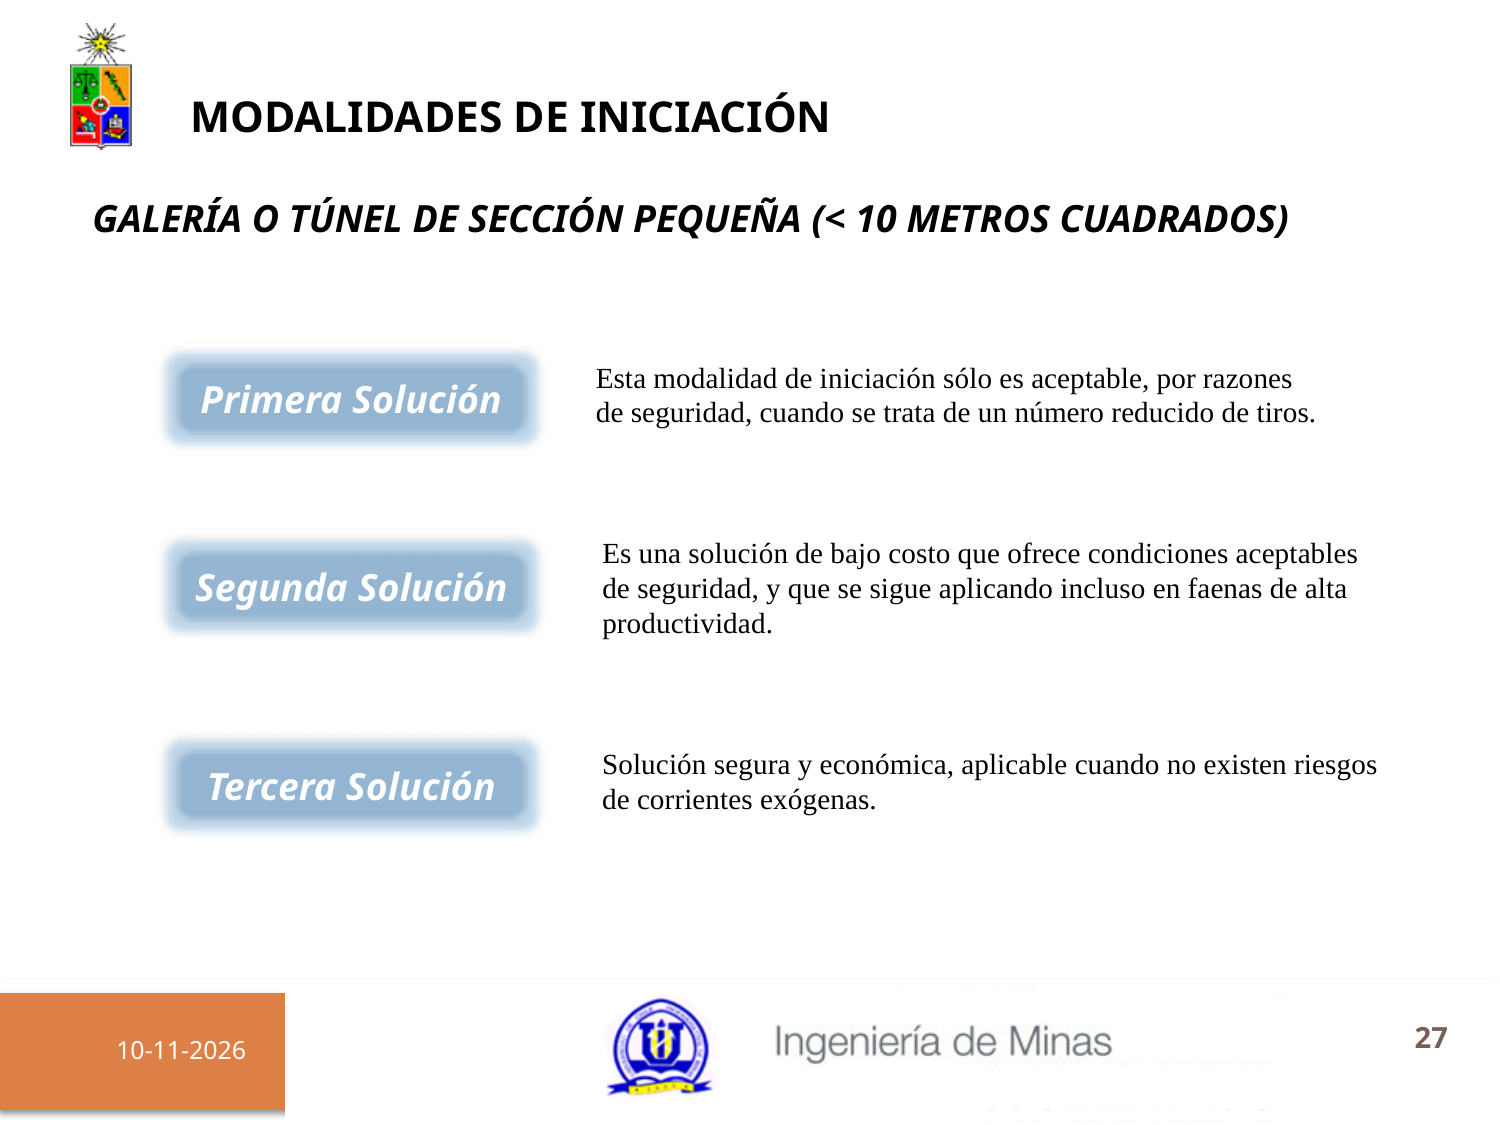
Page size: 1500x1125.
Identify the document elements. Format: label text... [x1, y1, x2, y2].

text_box Primera Solución [183, 370, 521, 427]
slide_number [12, 995, 279, 1108]
text_box Tercera Solución [183, 757, 521, 814]
picture [69, 23, 132, 151]
picture [285, 980, 1500, 1125]
text_box Segunda Solución [183, 558, 521, 615]
text_box Es una solución de bajo costo que ofrece condiciones aceptables de seguridad, y que se sigue aplicando incluso en faenas de alta productividad. [587, 527, 1374, 647]
text_box Solución segura y económica, aplicable cuando no existen riesgos de corrientes exógenas. [587, 738, 1394, 823]
text_box Modalidades de iniciación [175, 81, 1266, 148]
text_box Esta modalidad de iniciación sólo es aceptable, por razones de seguridad, cuando se trata de un número reducido de tiros. [580, 351, 1332, 437]
text_box Galería o túnel de sección pequeña (< 10 metros cuadrados) [77, 187, 1305, 248]
